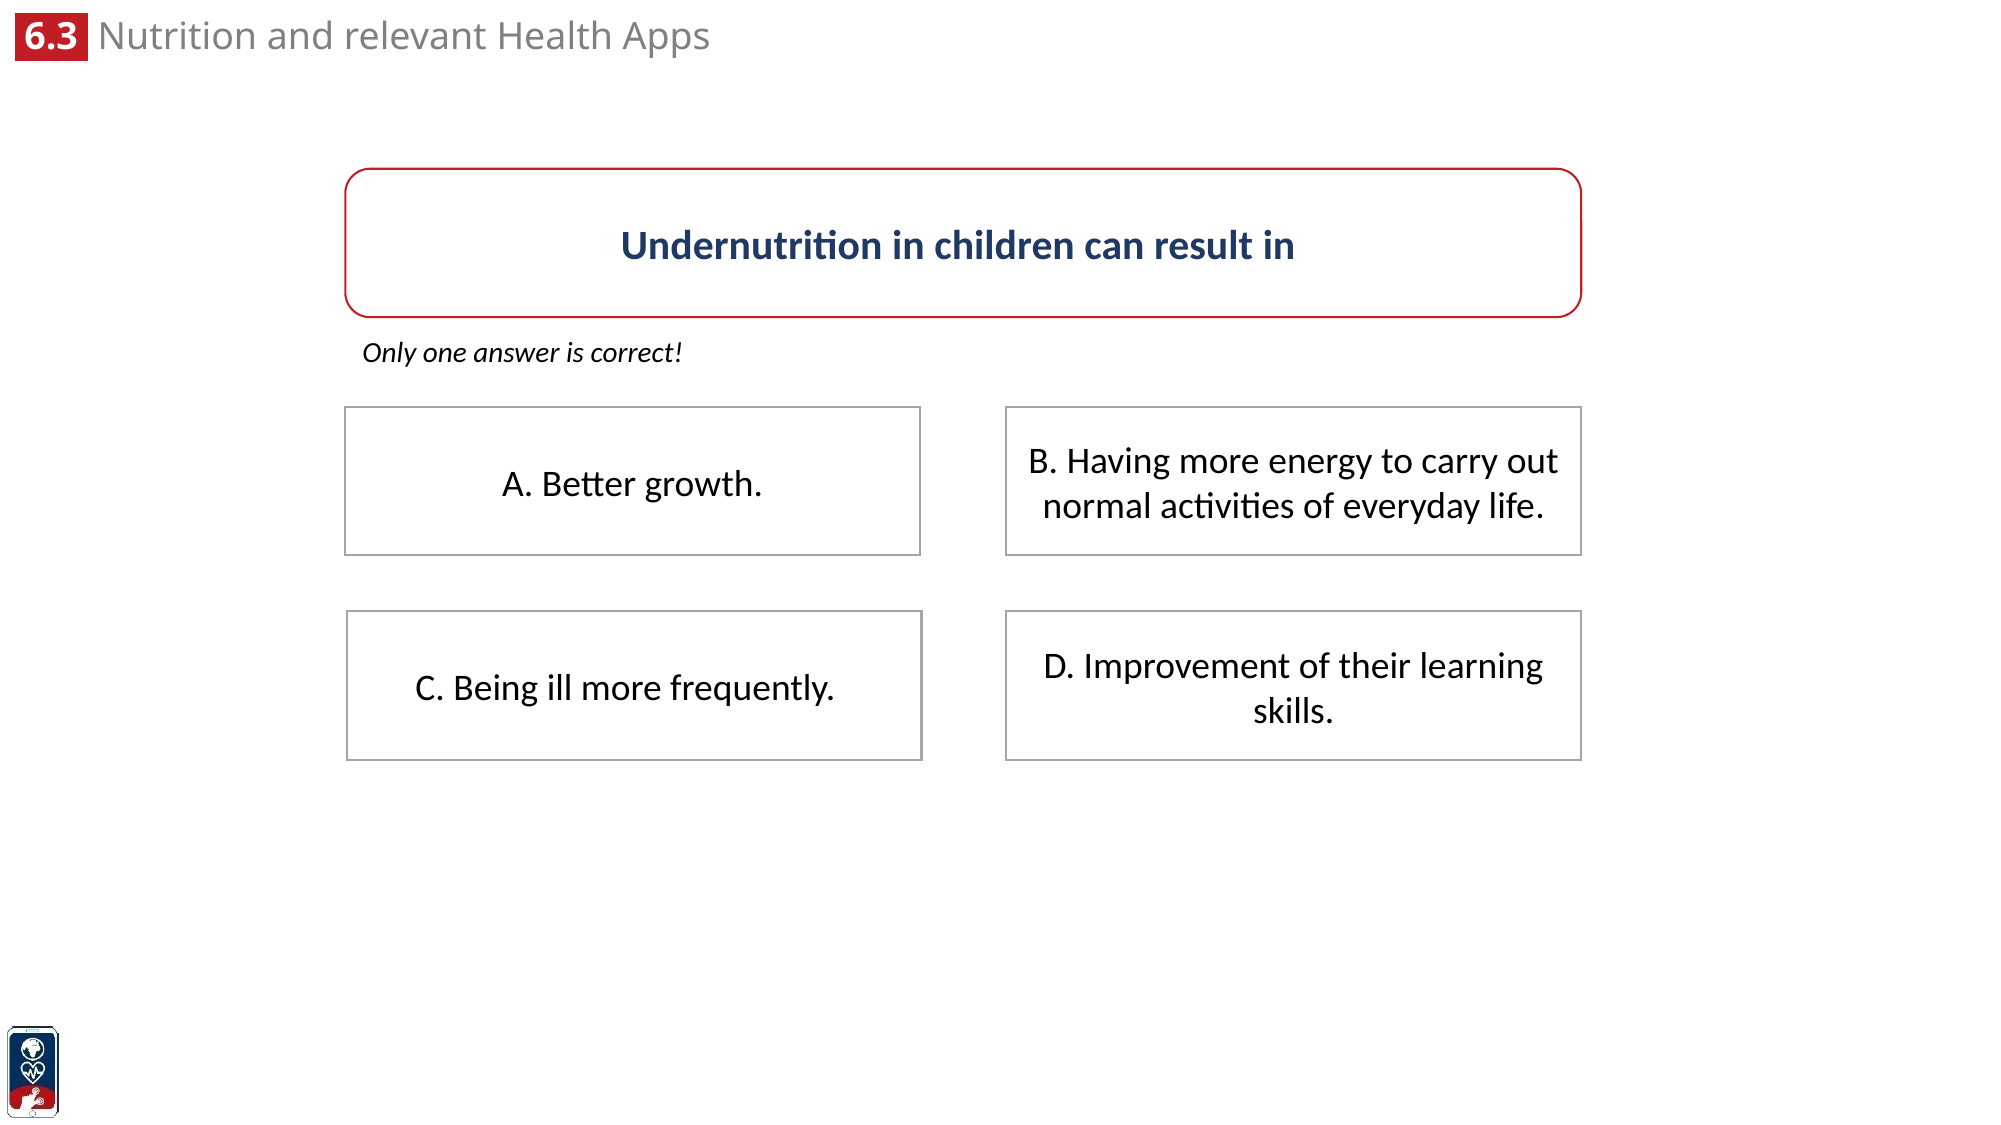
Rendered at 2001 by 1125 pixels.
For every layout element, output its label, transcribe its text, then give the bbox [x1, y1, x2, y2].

text_box A. Better growth. [344, 406, 921, 556]
picture [7, 1026, 59, 1118]
text_box C. Being ill more frequently. [346, 610, 923, 761]
text_box Only one answer is correct! [347, 325, 699, 376]
text_box B. Having more energy to carry out normal activities of everyday life. [1005, 406, 1582, 556]
text_box D. Improvement of their learning skills. [1005, 610, 1582, 761]
text_box Undernutrition in children can result in [344, 167, 1583, 319]
